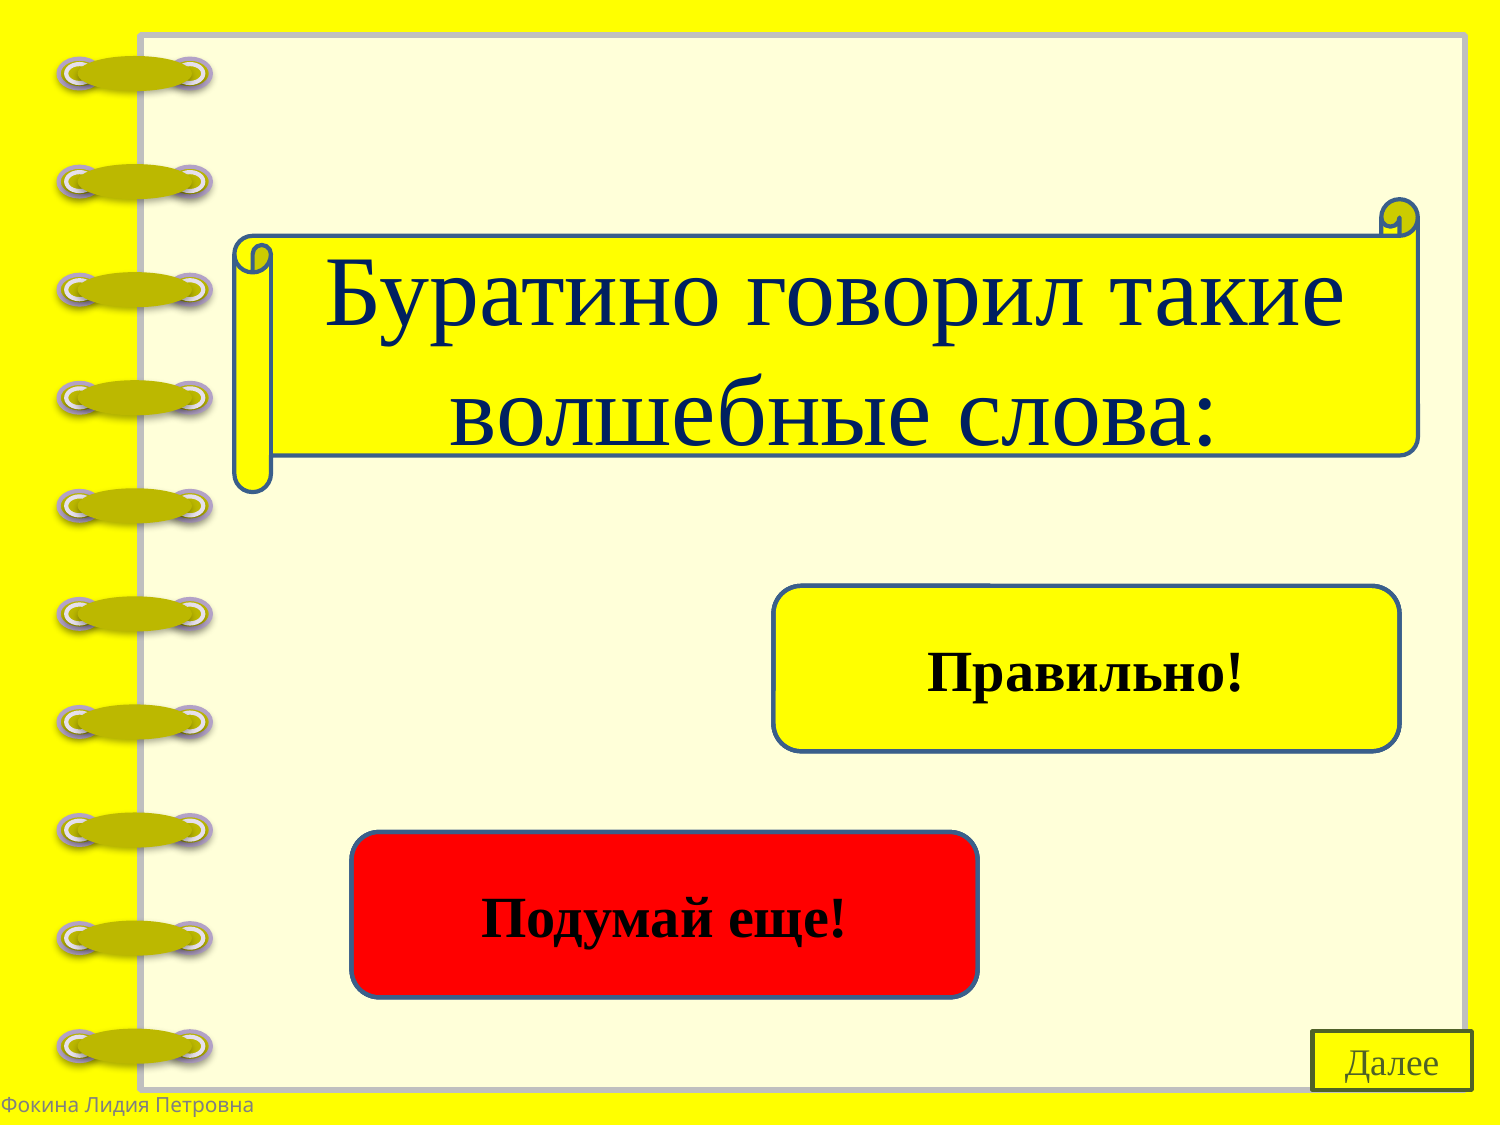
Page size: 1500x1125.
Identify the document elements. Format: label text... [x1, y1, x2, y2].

text_box [349, 829, 980, 1000]
text_box Буратино говорил такие волшебные слова: [232, 197, 1421, 495]
text_box Далее [1310, 1029, 1474, 1092]
text_box [771, 583, 1402, 754]
